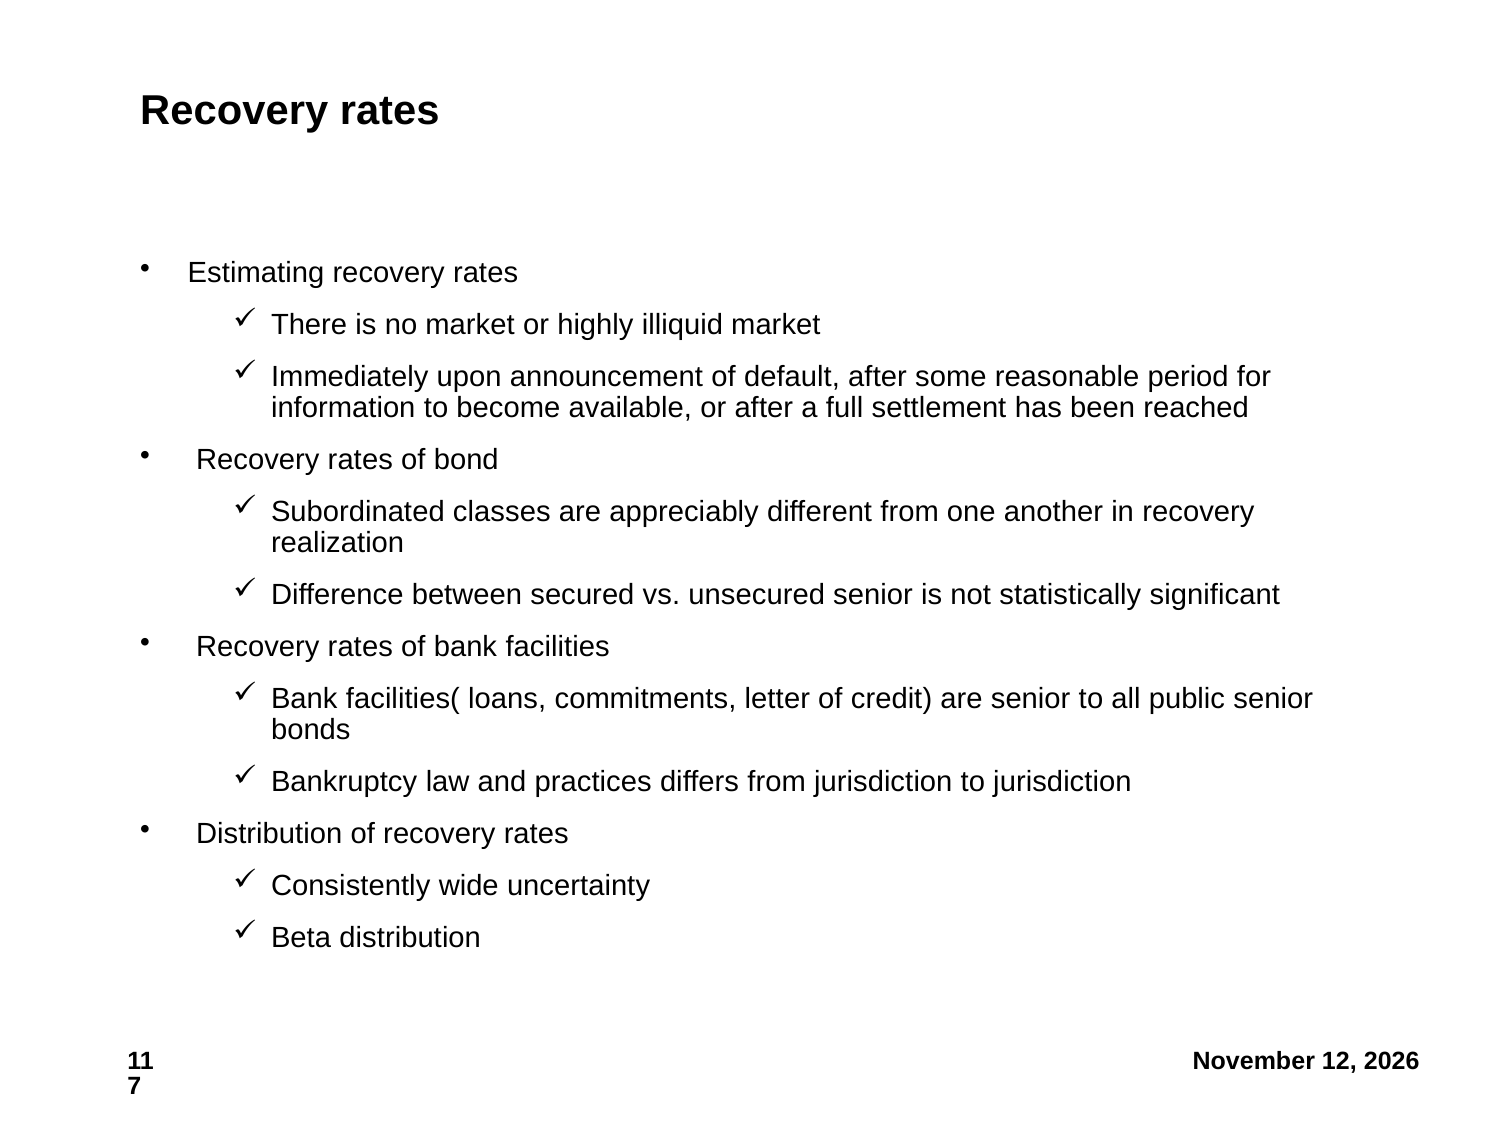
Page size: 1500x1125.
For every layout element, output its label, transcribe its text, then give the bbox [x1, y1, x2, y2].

title Recovery rates [124, 74, 1376, 226]
list Estimating recovery rates There is no market or highly illiquid market Immediately upon announcement of default, after some reasonable period for information to become available, or after a full settlement has been reached Recovery rates of bond Subordinated classes are appreciably different from one another in recovery realization Difference between secured vs. unsecured senior is not statistically significant Recovery rates of bank facilities Bank facilities( loans, commitments, letter of credit) are senior to all public senior bonds Bankruptcy law and practices differs from jurisdiction to jurisdiction Distribution of recovery rates Consistently wide uncertainty Beta distribution [124, 249, 1413, 1001]
